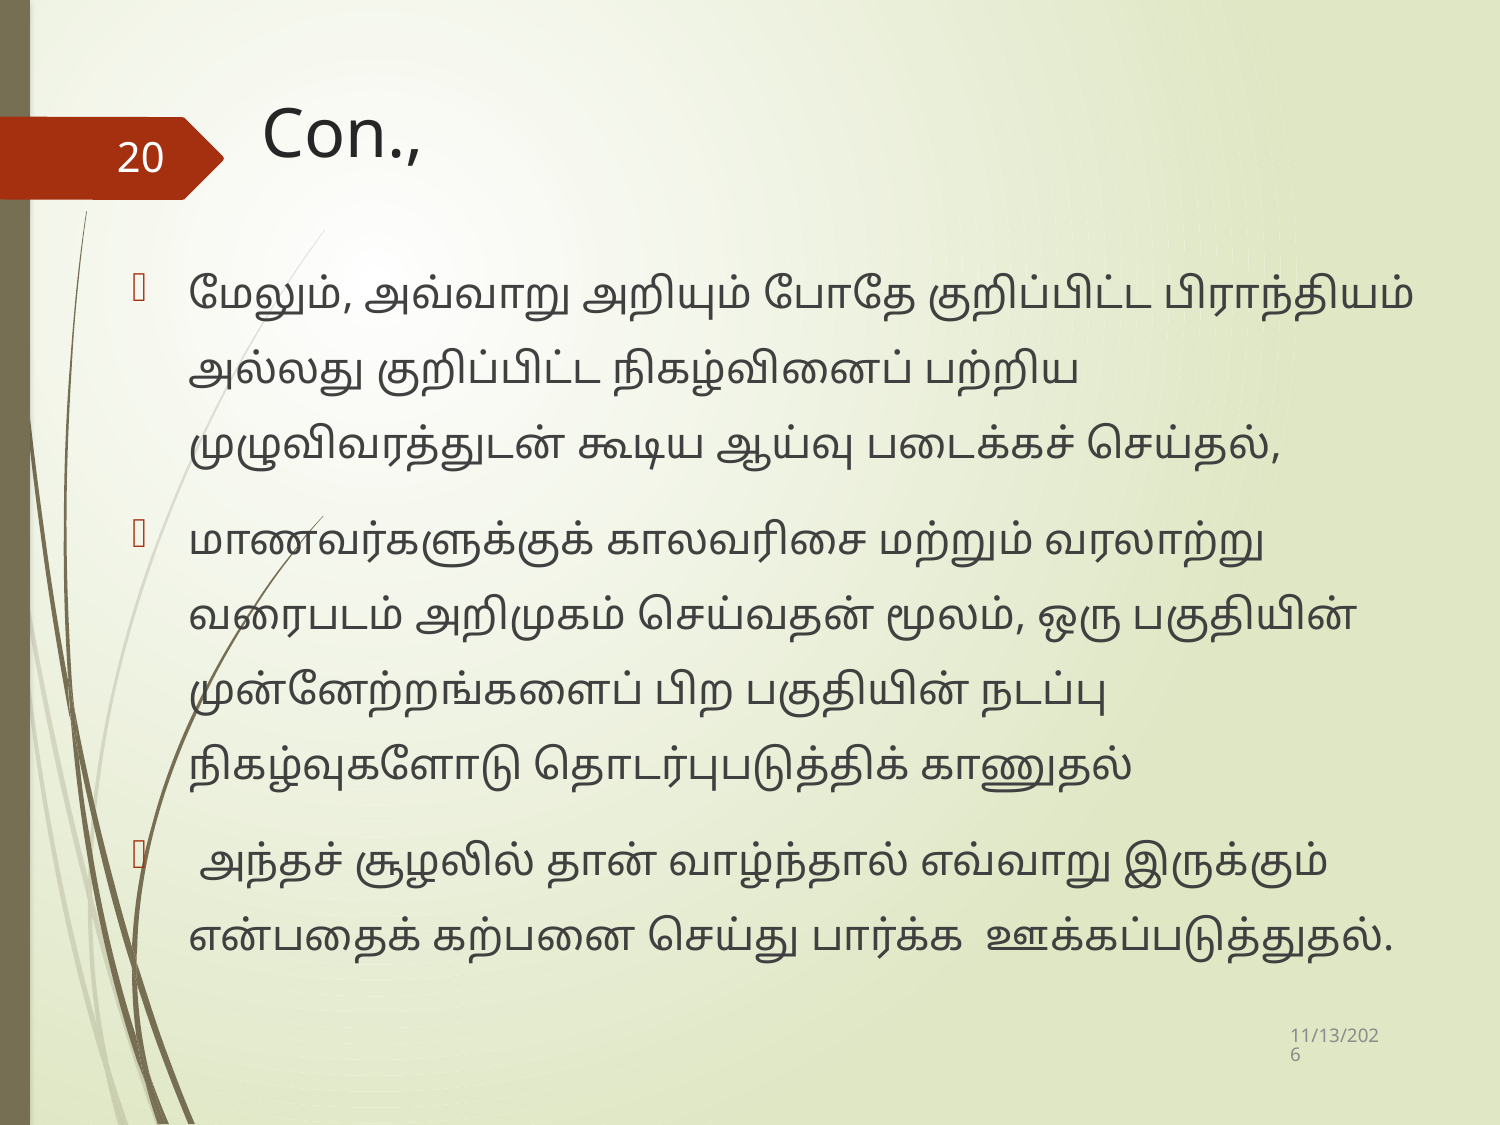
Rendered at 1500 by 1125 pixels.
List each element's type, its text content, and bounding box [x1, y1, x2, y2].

list மேலும், அவ்வாறு அறியும் போதே குறிப்பிட்ட பிராந்தியம் அல்லது குறிப்பிட்ட நிகழ்வினைப் பற்றிய முழுவிவரத்துடன் கூடிய ஆய்வு படைக்கச் செய்தல், மாணவர்களுக்குக் காலவரிசை மற்றும் வரலாற்று வரைபடம் அறிமுகம் செய்வதன் மூலம், ஒரு பகுதியின் முன்னேற்றங்களைப் பிற பகுதியின் நடப்பு நிகழ்வுகளோடு தொடர்புபடுத்திக் காணுதல் அந்தச் சூழலில் தான் வாழ்ந்தால் எவ்வாறு இருக்கும் என்பதைக் கற்பனை செய்து பார்க்க ஊக்கப்படுத்துதல். [117, 234, 1454, 1067]
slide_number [1275, 1006, 1401, 1068]
title Con., [246, 82, 1064, 179]
slide_number 20 [83, 129, 180, 190]
